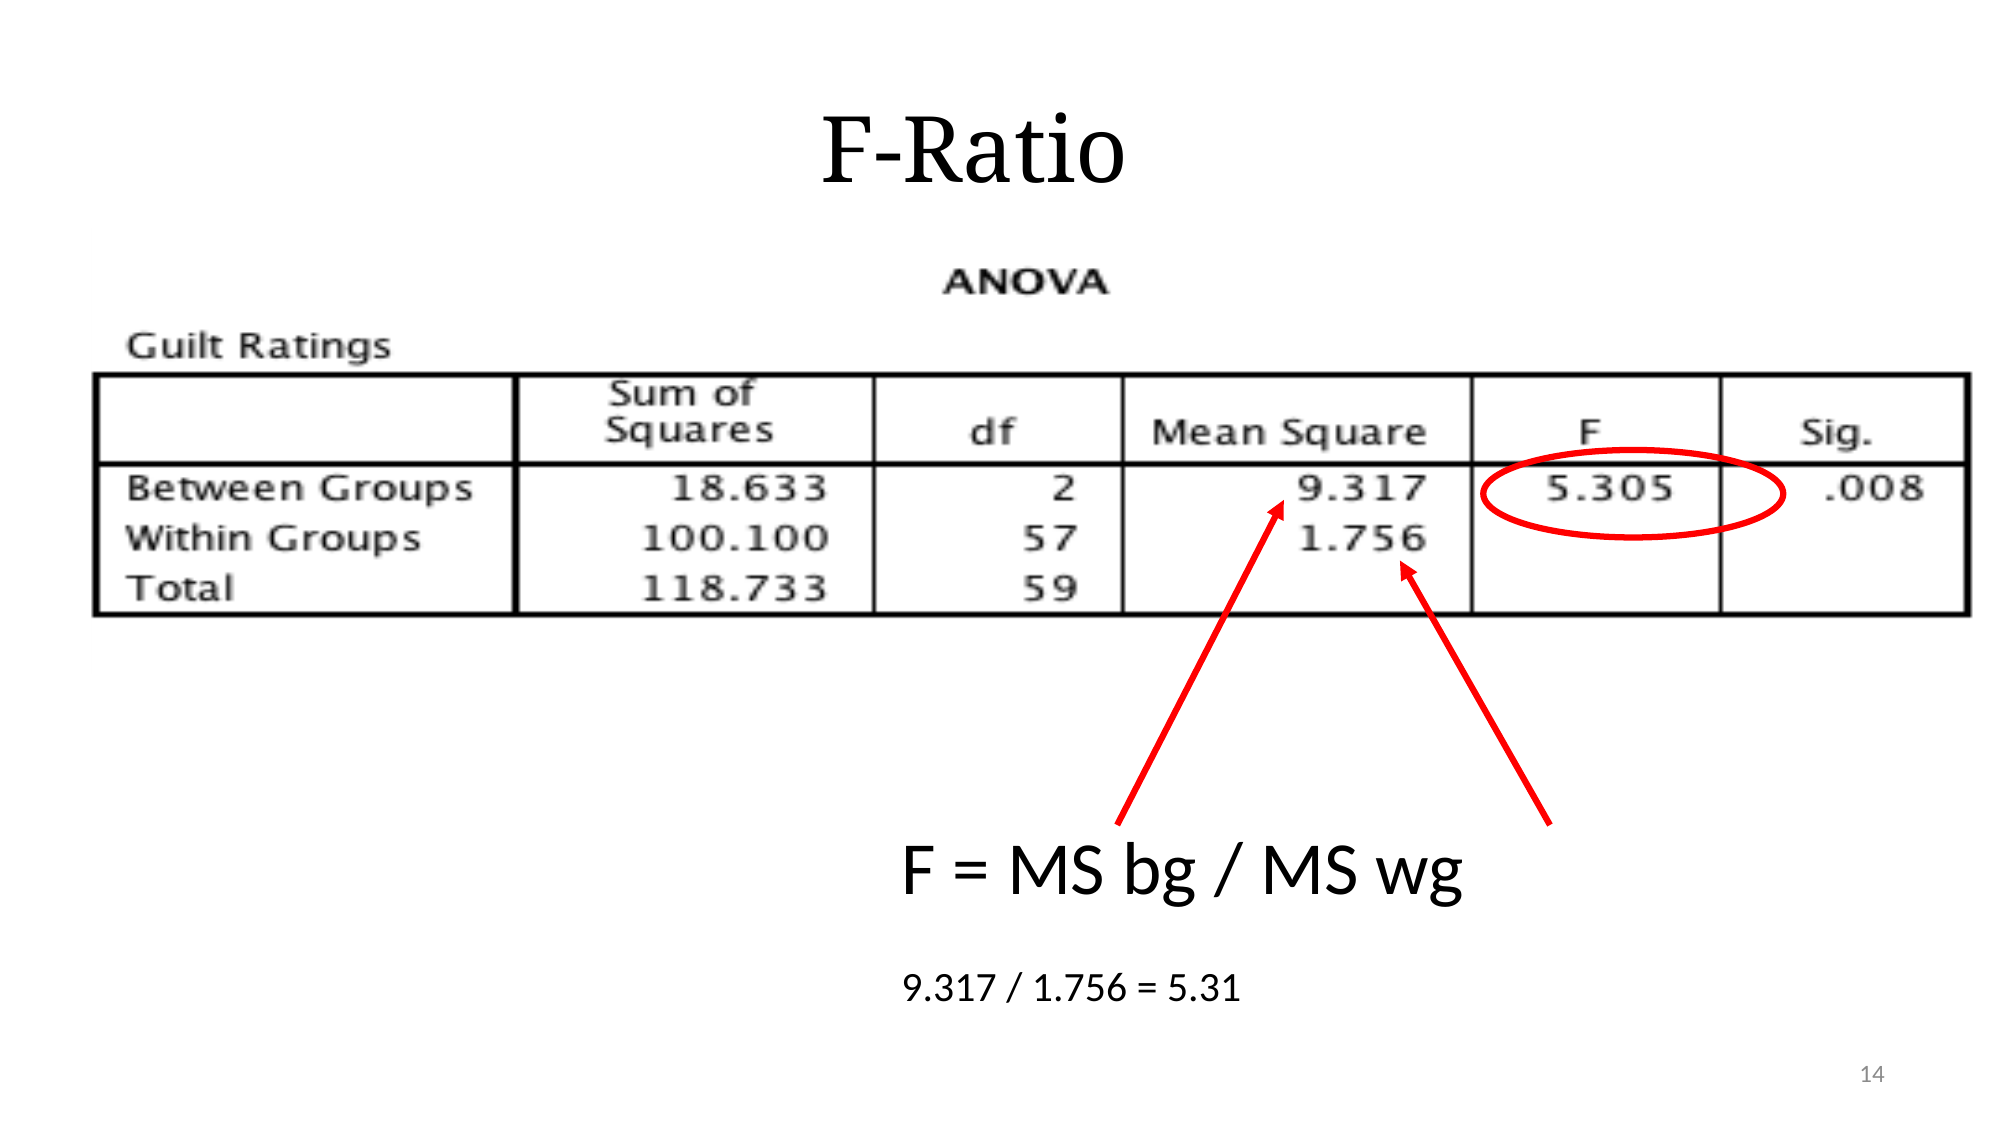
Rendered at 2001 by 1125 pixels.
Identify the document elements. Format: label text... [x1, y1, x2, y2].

slide_number 14 [1433, 1042, 1900, 1103]
text_box F = MS bg / MS wg 9.317 / 1.756 = 5.31 [886, 812, 1480, 1018]
title F-Ratio [0, 70, 1950, 221]
picture [90, 228, 2000, 675]
